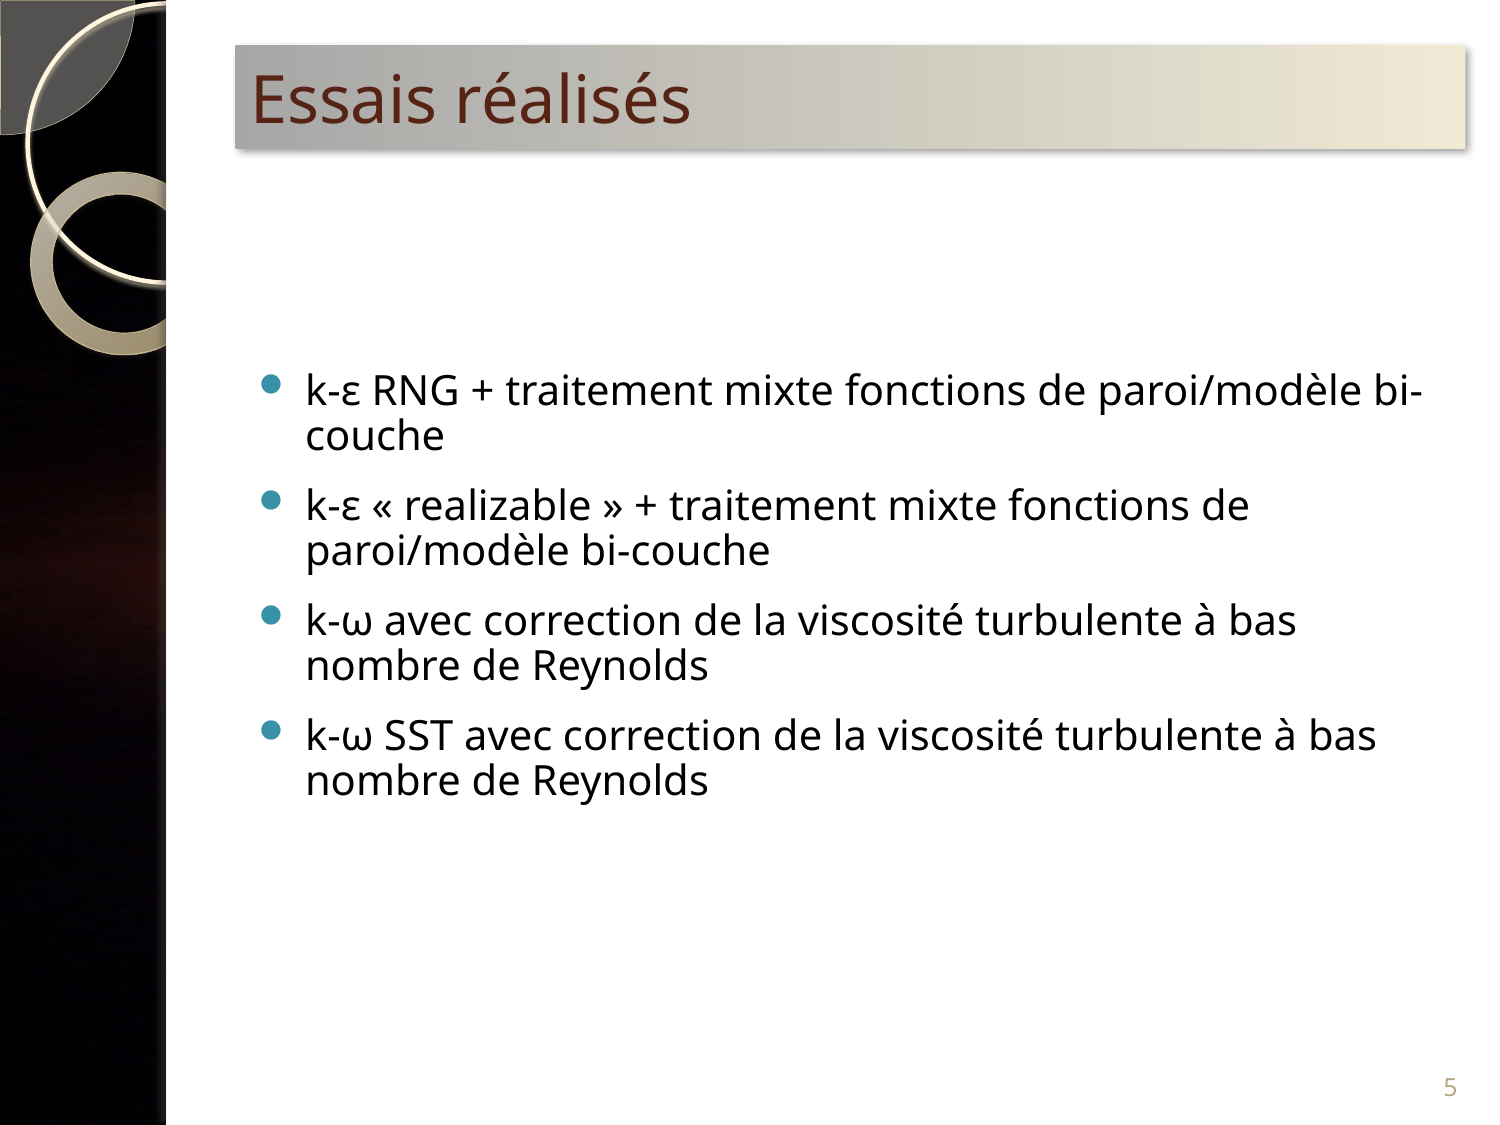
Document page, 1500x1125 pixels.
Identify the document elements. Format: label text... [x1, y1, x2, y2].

picture [53, 241, 160, 332]
picture [62, 195, 160, 280]
slide_number 5 [1413, 1034, 1488, 1113]
picture [32, 13, 160, 207]
picture [136, 0, 164, 4]
list k-ε RNG + traitement mixte fonctions de paroi/modèle bi-couche k-ε « realizable » + traitement mixte fonctions de paroi/modèle bi-couche k-ω avec correction de la viscosité turbulente à bas nombre de Reynolds k-ω SST avec correction de la viscosité turbulente à bas nombre de Reynolds [230, 361, 1461, 817]
title Essais réalisés [235, 45, 1466, 149]
picture [0, 134, 166, 1125]
